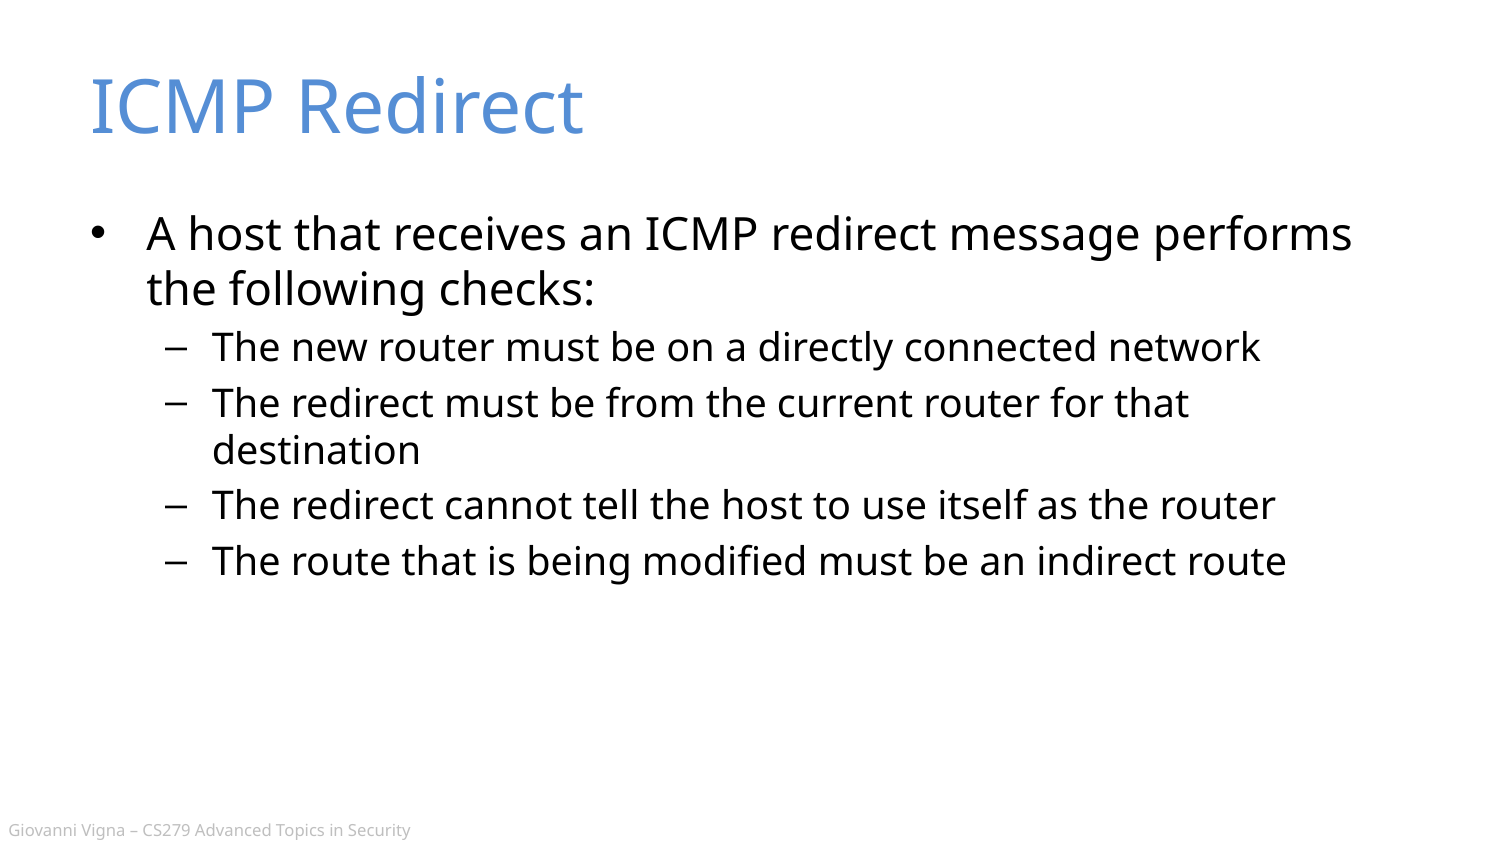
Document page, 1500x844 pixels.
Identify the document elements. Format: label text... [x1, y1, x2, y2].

title ICMP Redirect [75, 33, 1425, 175]
list A host that receives an ICMP redirect message performs the following checks: The new router must be on a directly connected network The redirect must be from the current router for that destination The redirect cannot tell the host to use itself as the router The route that is being modified must be an indirect route [75, 196, 1425, 813]
